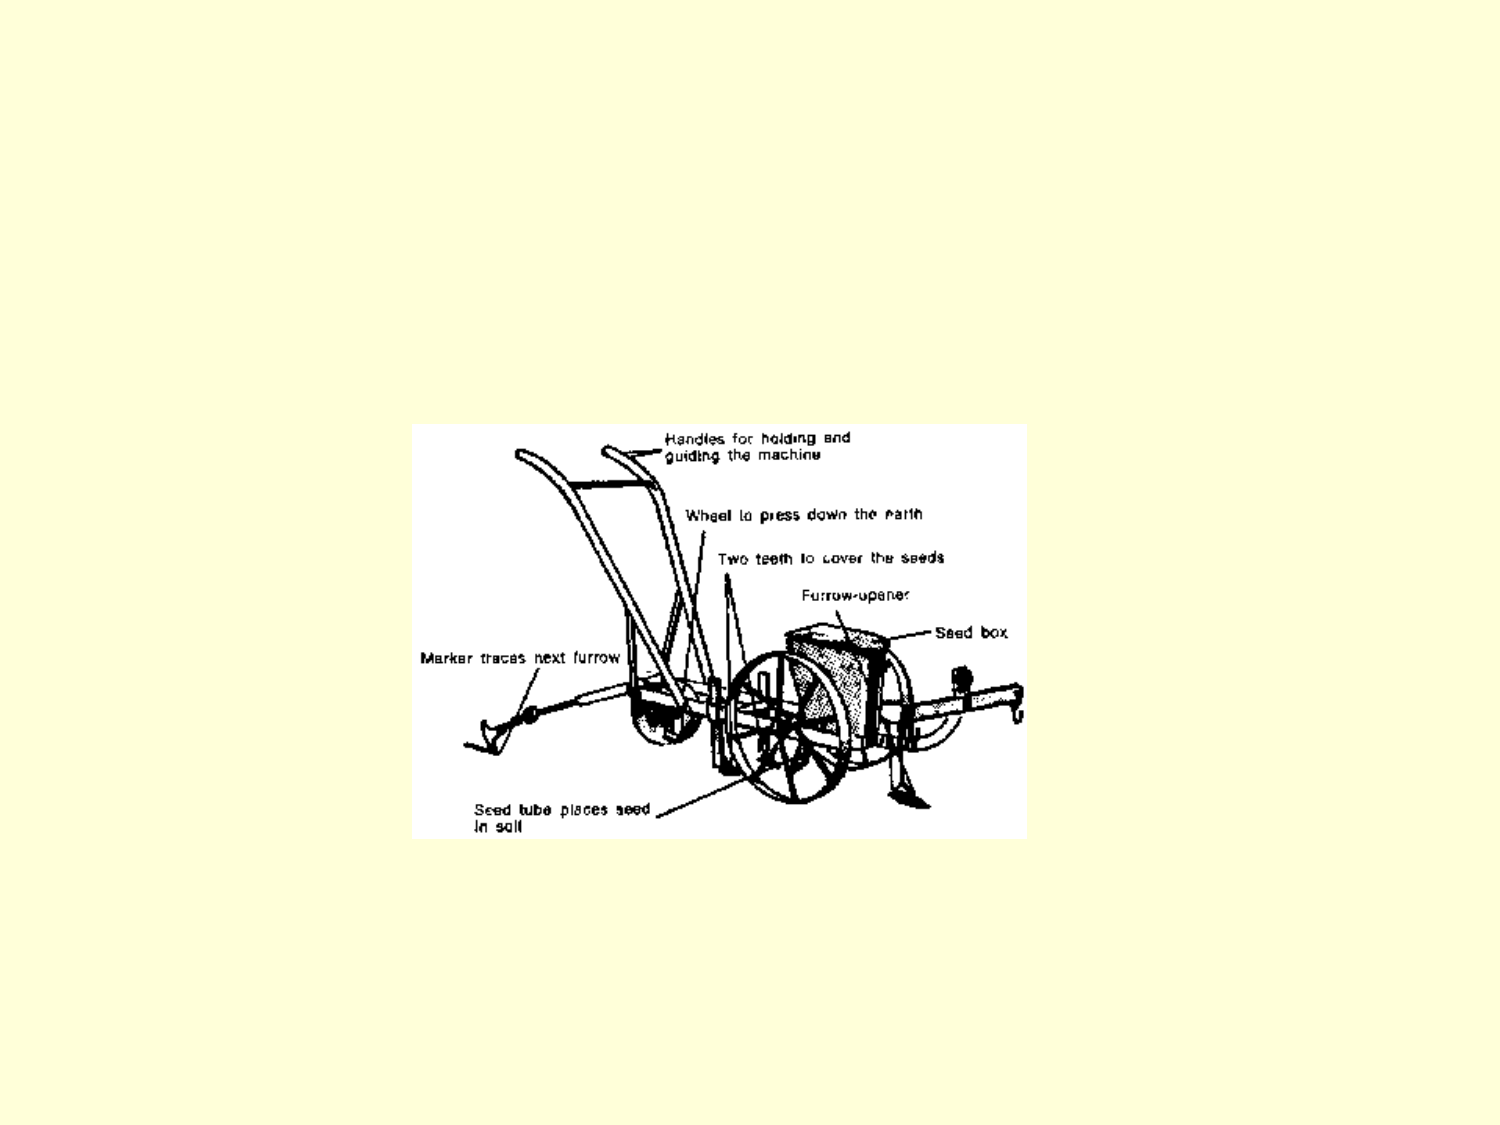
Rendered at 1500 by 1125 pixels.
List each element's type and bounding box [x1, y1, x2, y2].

picture [412, 424, 1027, 840]
